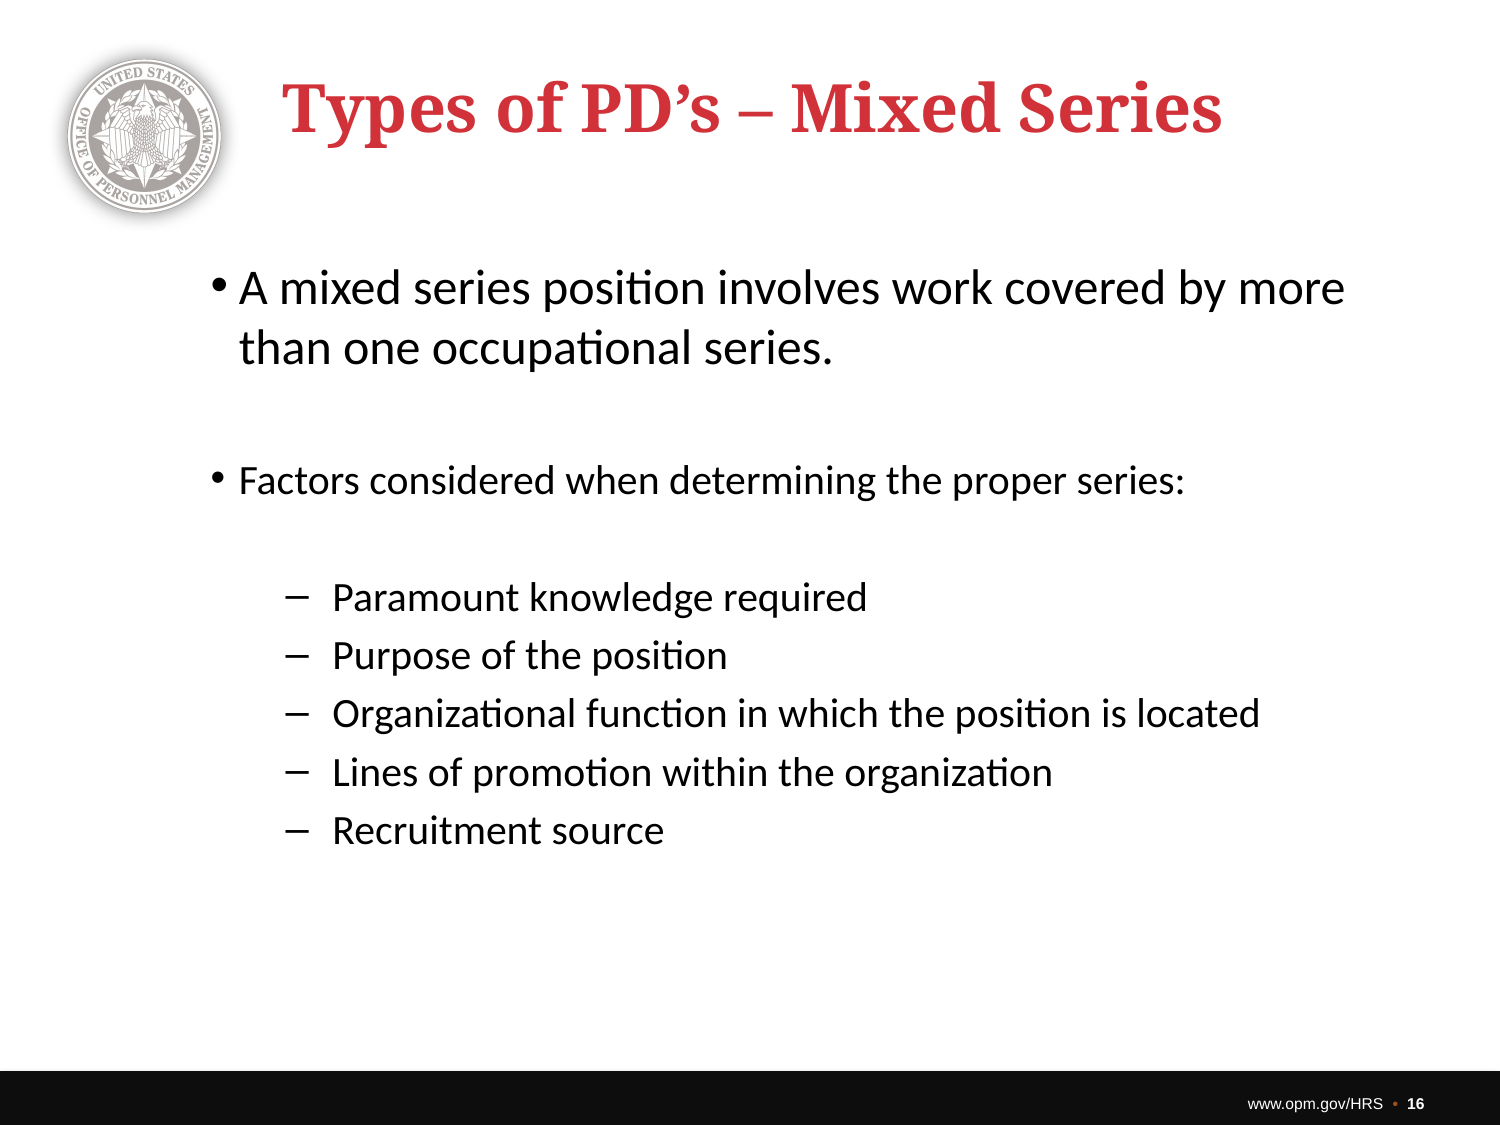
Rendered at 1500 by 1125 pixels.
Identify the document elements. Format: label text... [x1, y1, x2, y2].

picture [41, 36, 241, 231]
title Types of PD’s – Mixed Series [267, 45, 1425, 167]
list A mixed series position involves work covered by more than one occupational series. Factors considered when determining the proper series: Paramount knowledge required Purpose of the position Organizational function in which the position is located Lines of promotion within the organization Recruitment source [195, 246, 1425, 1044]
